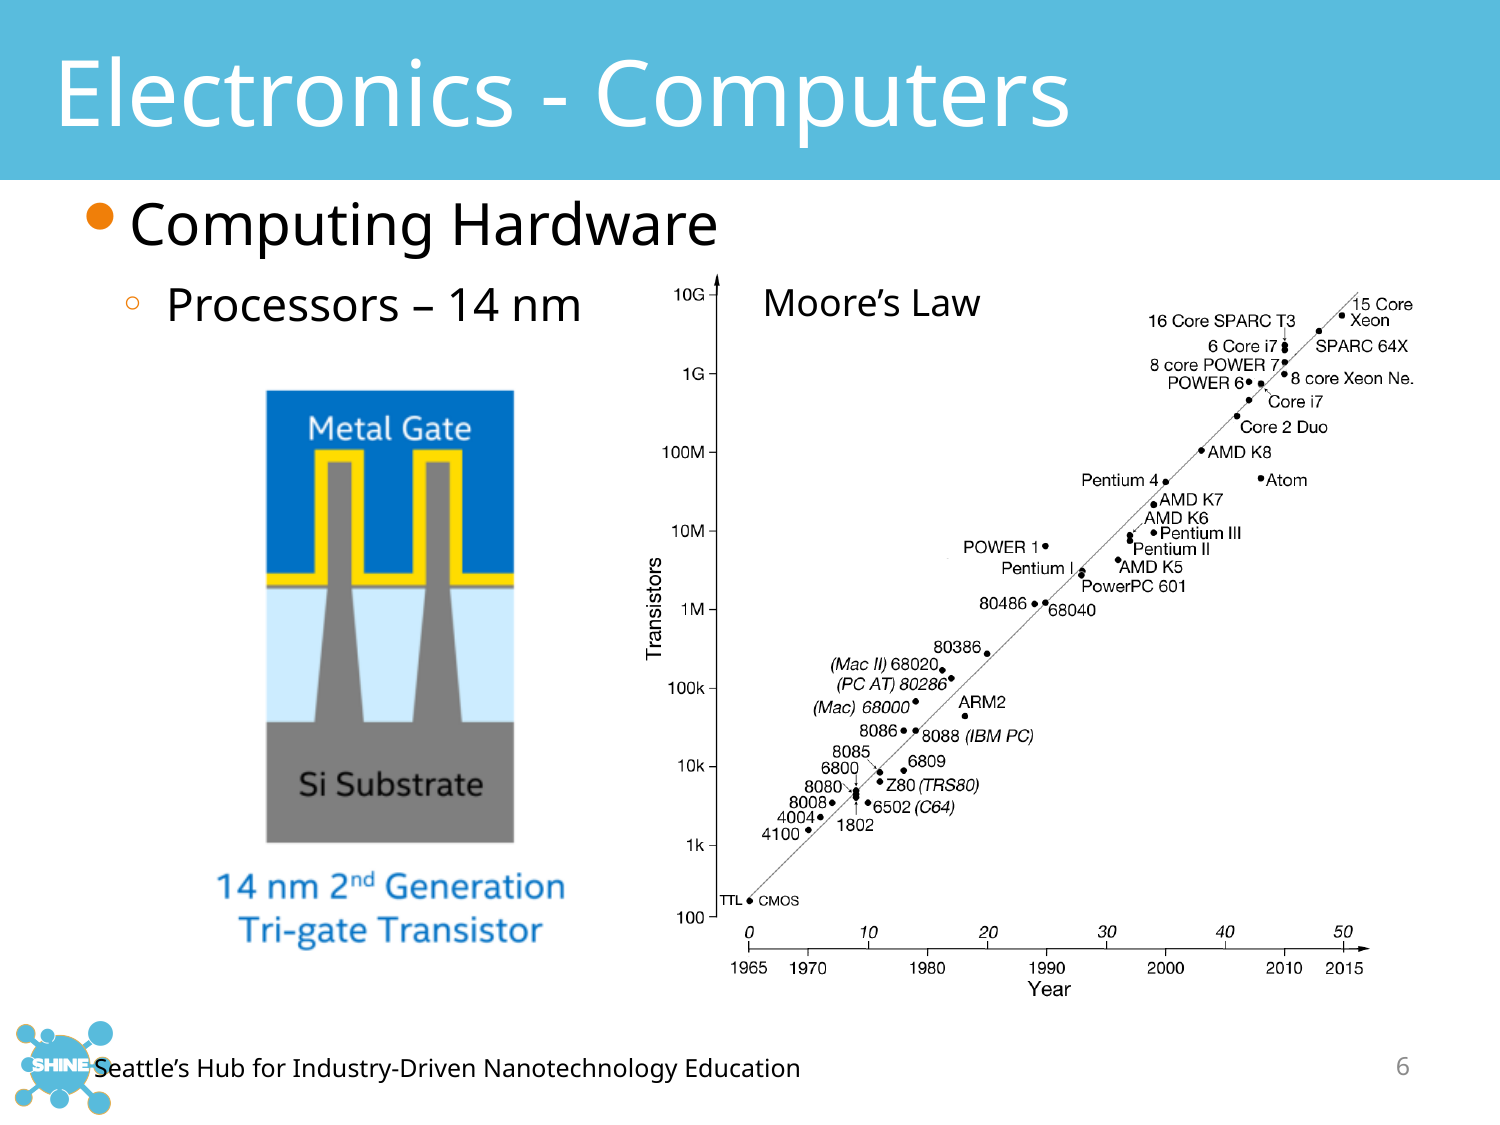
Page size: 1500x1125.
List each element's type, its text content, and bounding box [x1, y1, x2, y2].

picture [12, 1020, 116, 1115]
list Computing Hardware Processors – 14 nm [29, 179, 1298, 618]
picture [134, 255, 1426, 1010]
slide_number 6 [1074, 1037, 1425, 1098]
title Electronics - Computers [0, 0, 1500, 180]
